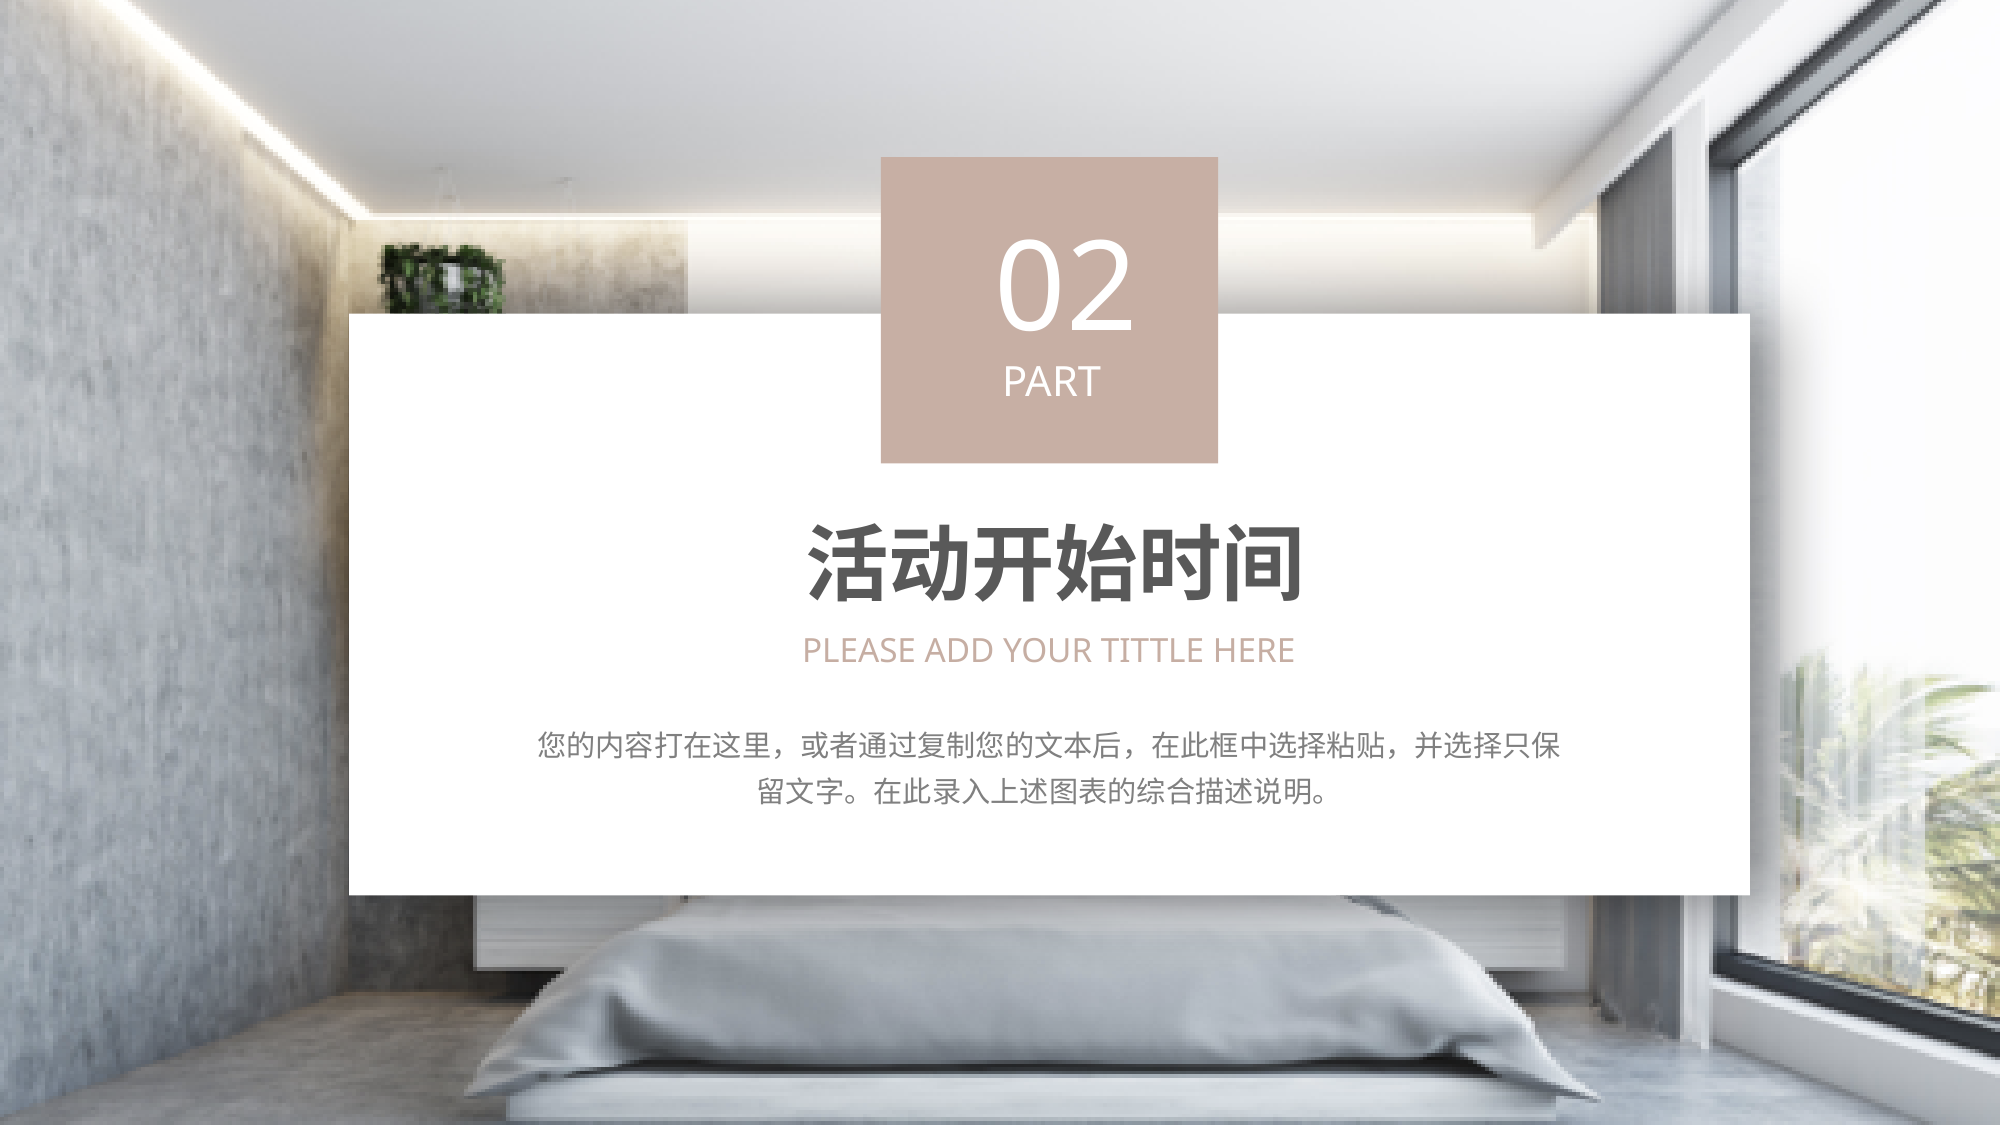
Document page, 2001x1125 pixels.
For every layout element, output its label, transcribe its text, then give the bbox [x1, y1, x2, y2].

text_box 活动开始时间 [546, 504, 1564, 619]
text_box [880, 156, 1219, 464]
text_box PART [987, 347, 1139, 413]
text_box [0, 0, 2000, 1125]
text_box [348, 313, 1751, 896]
text_box 02 [914, 197, 1219, 363]
text_box 您的内容打在这里，或者通过复制您的文本后，在此框中选择粘贴，并选择只保留文字。在此录入上述图表的综合描述说明。 [511, 709, 1587, 816]
text_box PLEASE ADD YOUR TITTLE HERE [688, 621, 1410, 677]
